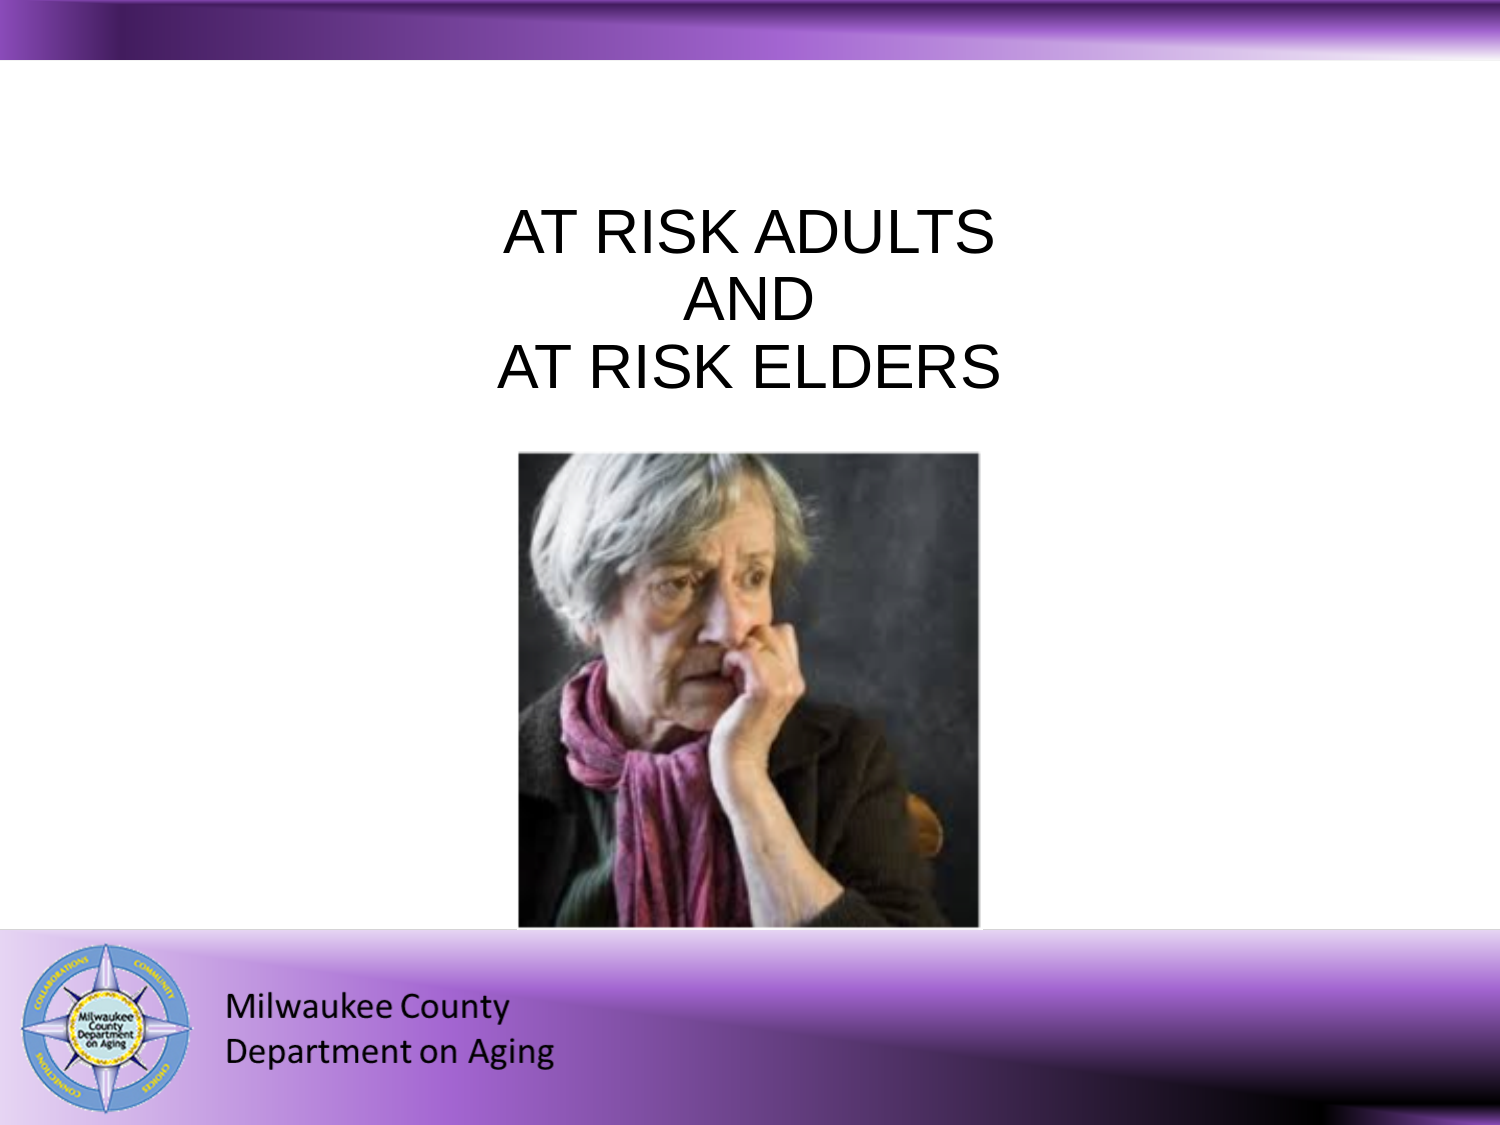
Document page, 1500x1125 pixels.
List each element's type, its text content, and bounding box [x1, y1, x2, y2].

picture [0, 0, 1500, 1125]
list [103, 299, 1397, 1014]
title AT RISK ADULTS AND AT RISK ELDERS [103, 161, 1397, 299]
